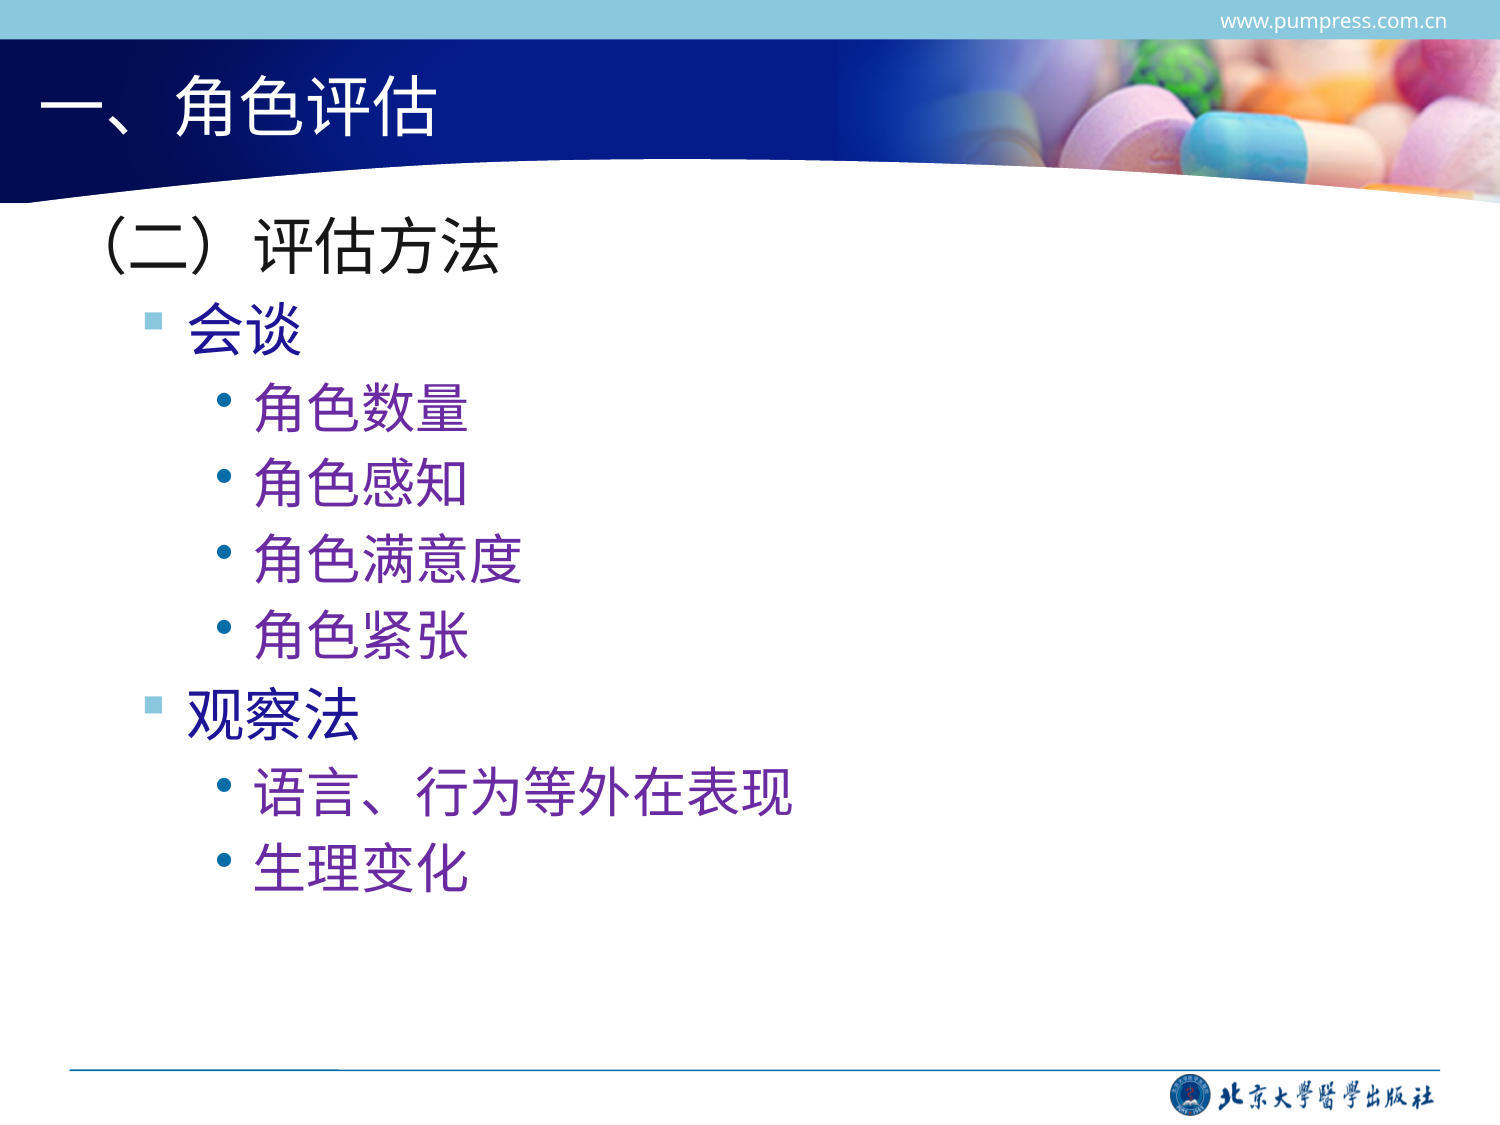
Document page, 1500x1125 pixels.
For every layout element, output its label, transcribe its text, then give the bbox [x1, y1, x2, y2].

title 一、角色评估 [23, 58, 1349, 152]
list （二）评估方法 会谈 角色数量 角色感知 角色满意度 角色紧张 观察法 语言、行为等外在表现 生理变化 [49, 198, 1463, 1026]
slide_number www.pumpress.com.cn [1024, 0, 1463, 38]
picture [1170, 1074, 1436, 1118]
picture [0, 40, 1500, 203]
